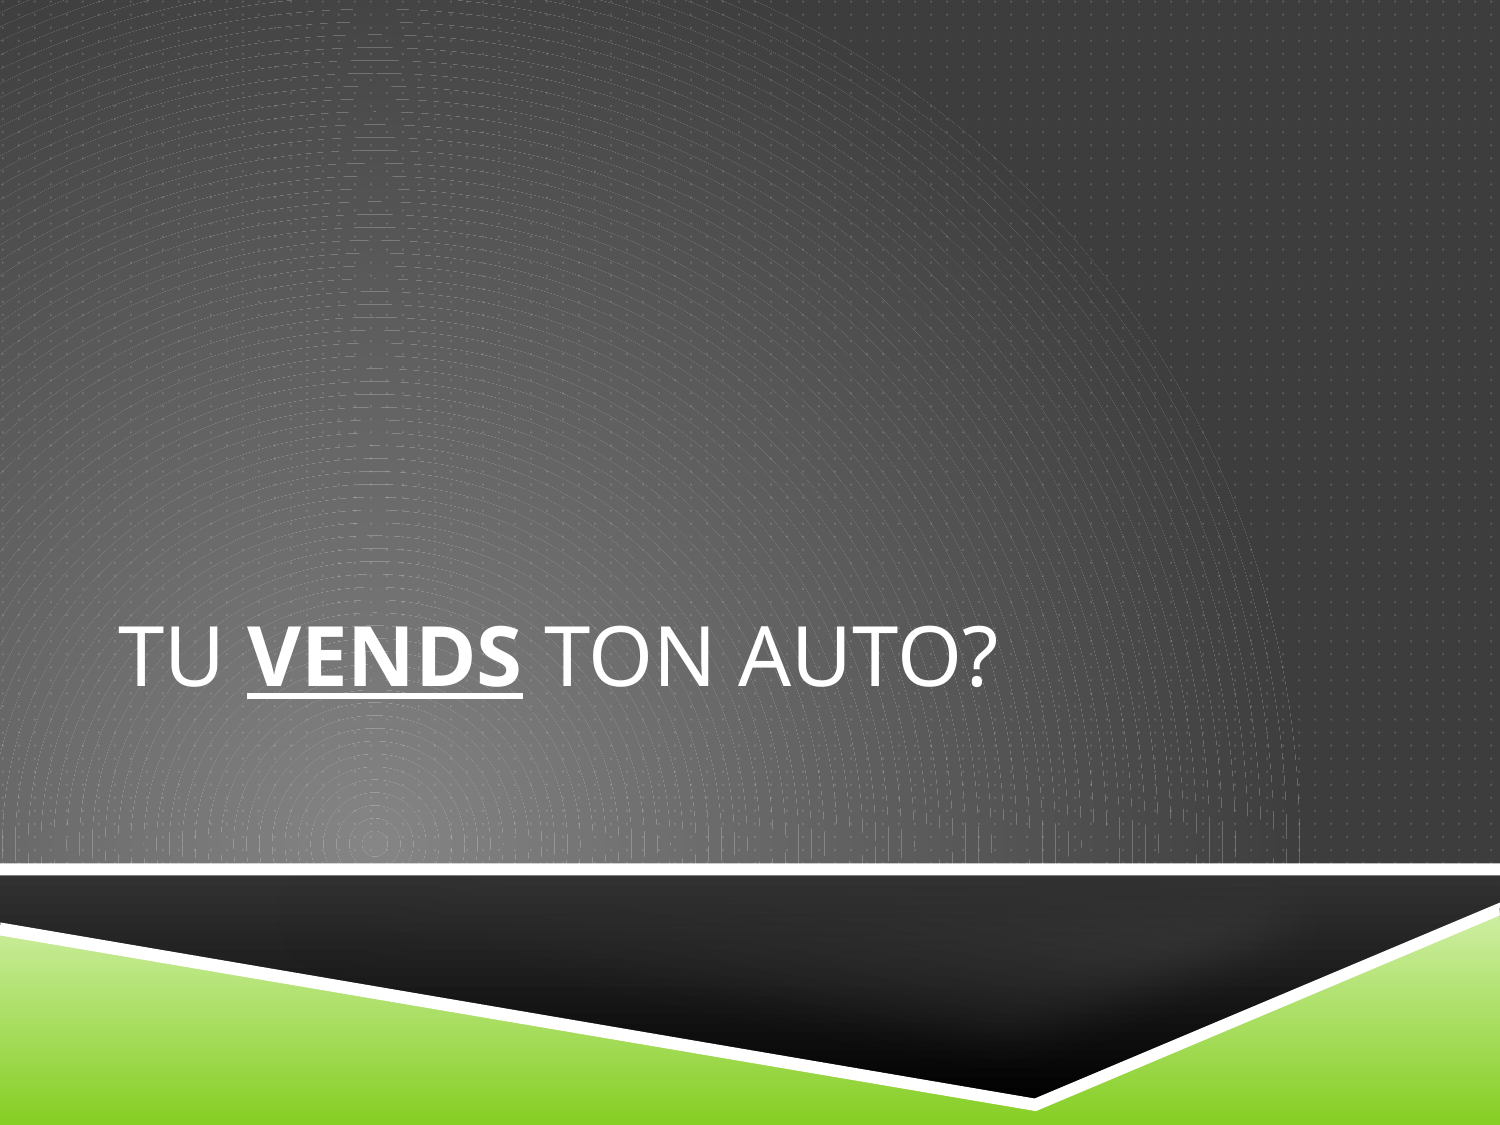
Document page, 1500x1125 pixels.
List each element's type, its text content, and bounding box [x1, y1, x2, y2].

title Tu vends ton auto? [118, 596, 1394, 820]
